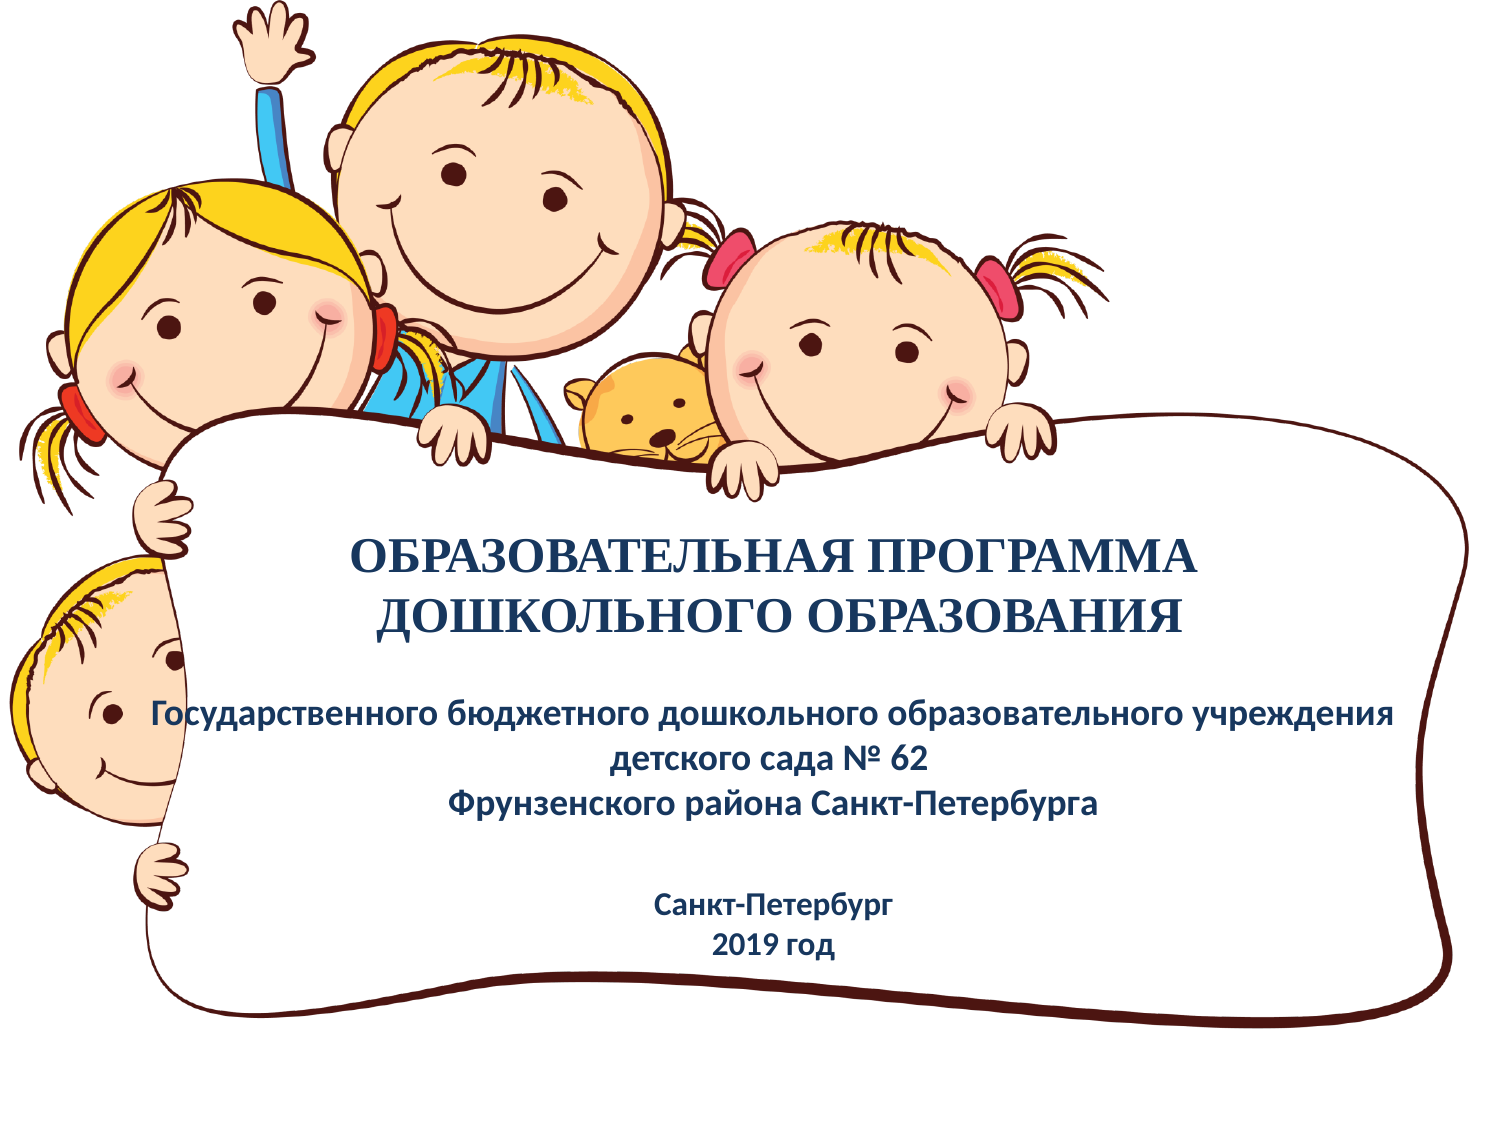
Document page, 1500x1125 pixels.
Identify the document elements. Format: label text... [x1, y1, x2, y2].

text_box ОБРАЗОВАТЕЛЬНАЯ ПРОГРАММА ДОШКОЛЬНОГО ОБРАЗОВАНИЯ Государственного бюджетного дошкольного образовательного учреждения детского сада № 62 Фрунзенского района Санкт-Петербурга Санкт-Петербург 2019 год [123, 515, 1424, 1023]
picture [0, 0, 1500, 1125]
